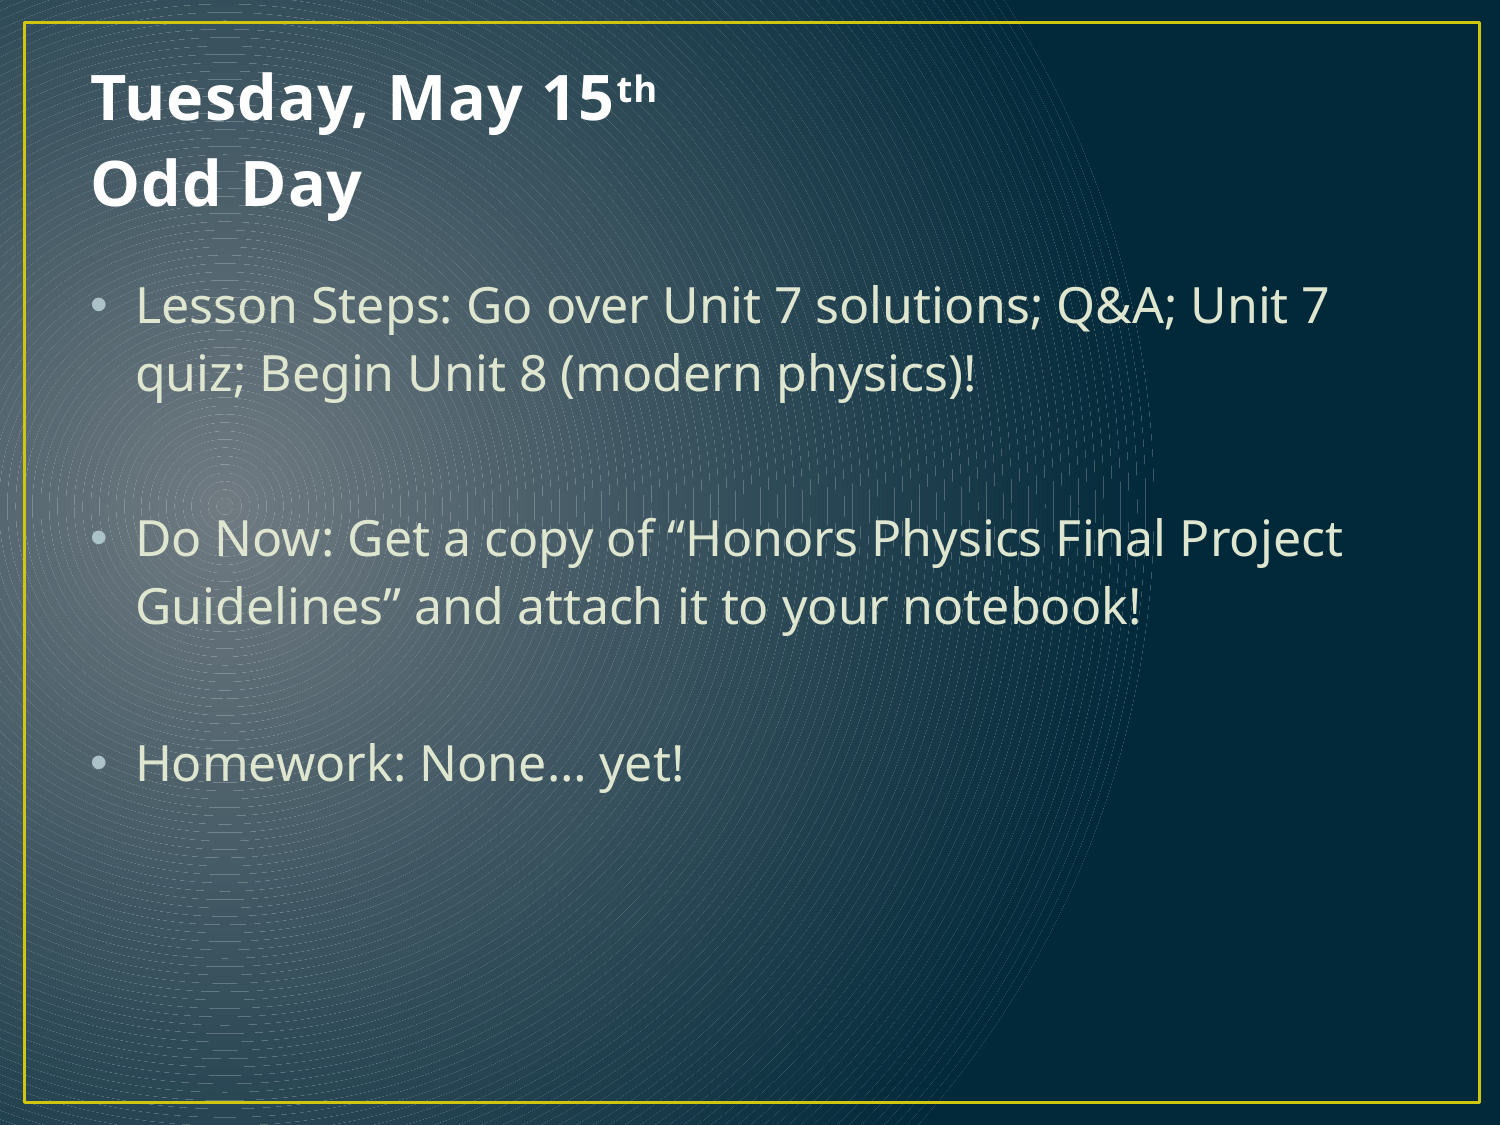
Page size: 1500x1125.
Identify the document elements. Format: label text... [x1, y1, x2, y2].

title Tuesday, May 15th Odd Day [75, 45, 1425, 233]
list Lesson Steps: Go over Unit 7 solutions; Q&A; Unit 7 quiz; Begin Unit 8 (modern physics)! Do Now: Get a copy of “Honors Physics Final Project Guidelines” and attach it to your notebook! Homework: None… yet! [75, 262, 1425, 1005]
